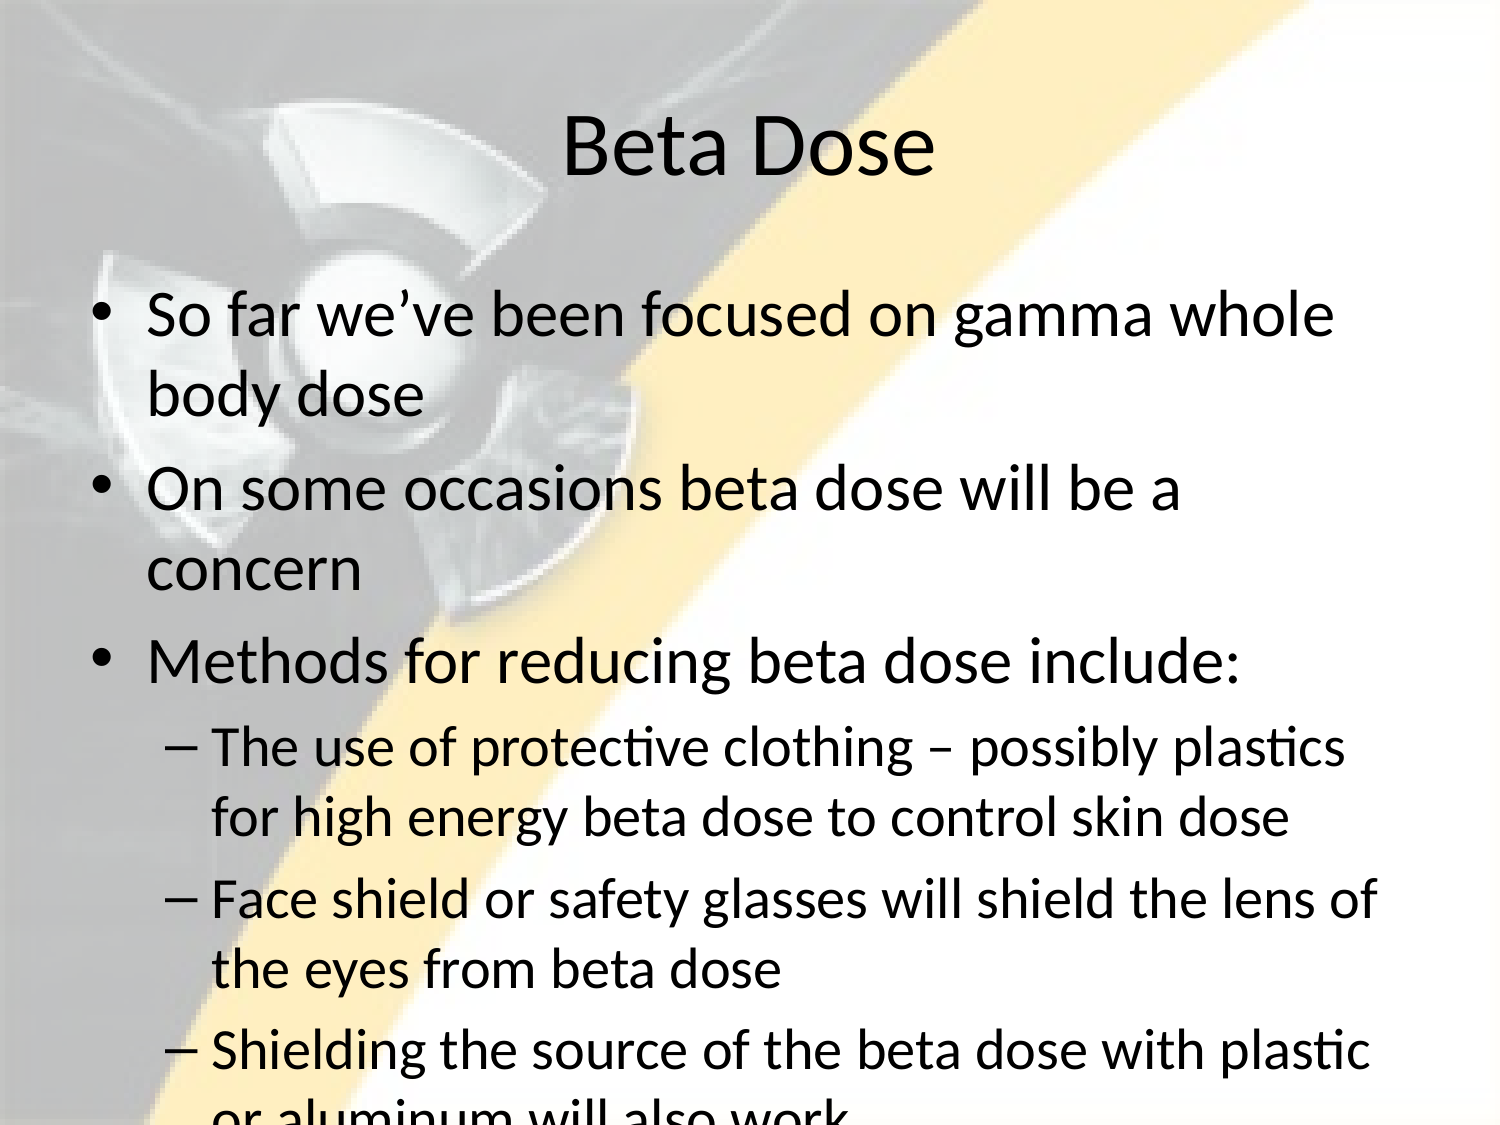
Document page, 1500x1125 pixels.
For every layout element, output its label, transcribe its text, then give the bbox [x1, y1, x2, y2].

list So far we’ve been focused on gamma whole body dose On some occasions beta dose will be a concern Methods for reducing beta dose include: The use of protective clothing – possibly plastics for high energy beta dose to control skin dose Face shield or safety glasses will shield the lens of the eyes from beta dose Shielding the source of the beta dose with plastic or aluminum will also work [75, 262, 1425, 1005]
title Beta Dose [75, 45, 1425, 233]
